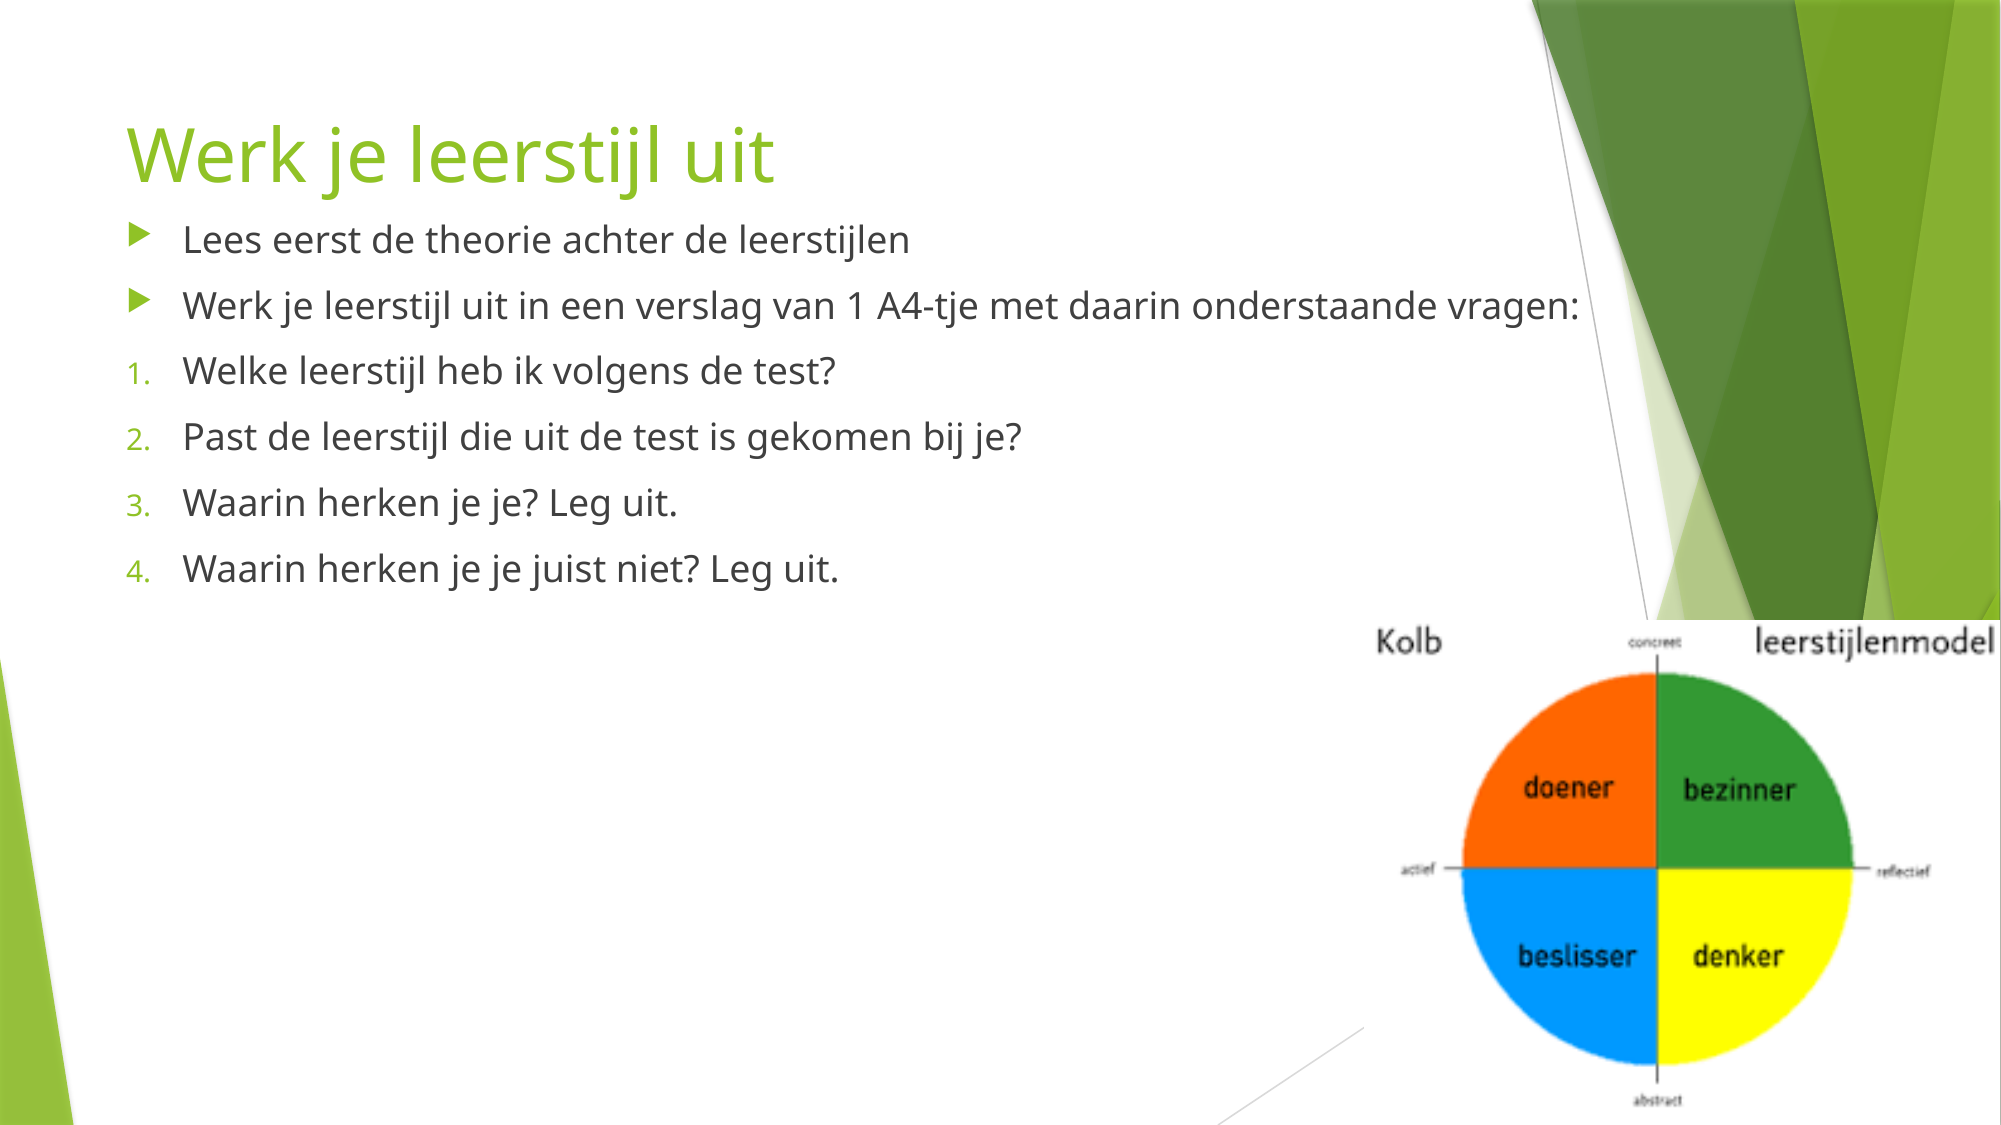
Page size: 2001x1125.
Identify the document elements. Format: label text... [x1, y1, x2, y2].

list Lees eerst de theorie achter de leerstijlen Werk je leerstijl uit in een verslag van 1 A4-tje met daarin onderstaande vragen: Welke leerstijl heb ik volgens de test? Past de leerstijl die uit de test is gekomen bij je? Waarin herken je je? Leg uit. Waarin herken je je juist niet? Leg uit. [111, 208, 1679, 845]
picture [1363, 619, 2000, 1125]
title Werk je leerstijl uit [111, 99, 1522, 208]
